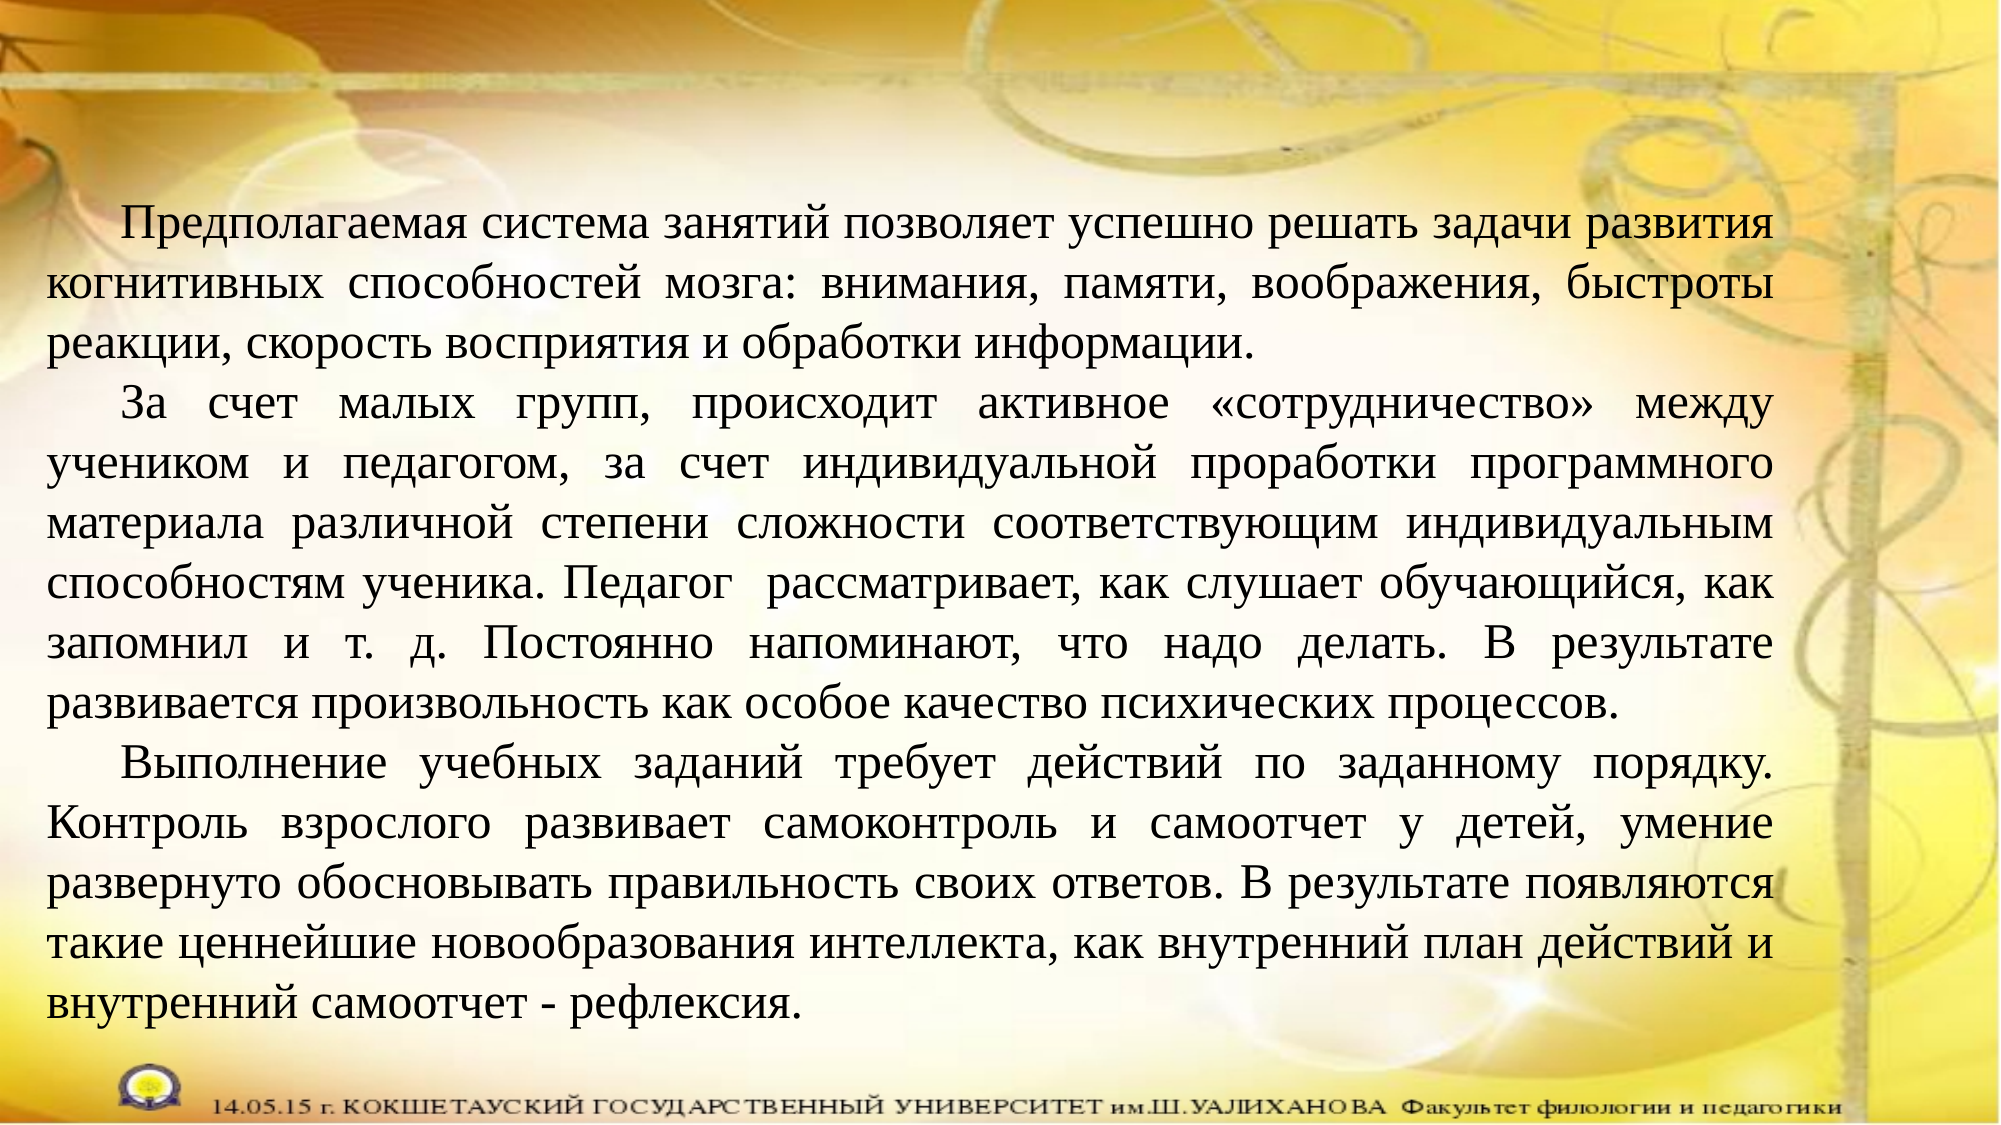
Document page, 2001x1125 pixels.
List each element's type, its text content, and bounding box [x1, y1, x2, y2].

picture [0, 0, 2001, 1125]
text_box Предполагаемая система занятий позволяет успешно решать задачи развития когнитивных способностей мозга: внимания, памяти, воображения, быстроты реакции, скорость восприятия и обработки информации. За счет малых групп, происходит активное «сотрудничество» между учеником и педагогом, за счет индивидуальной проработки программного материала различной степени сложности соответствующим индивидуальным способностям ученика. Педагог рассматривает, как слушает обучающийся, как запомнил и т. д. Постоянно напоминают, что надо делать. В результате развивается произвольность как особое качество психических процессов. Выполнение учебных заданий требует действий по заданному порядку. Контроль взрослого развивает самоконтроль и самоотчет у детей, умение развернуто обосновывать правильность своих ответов. В результате появляются такие ценнейшие новообразования интеллекта, как внутренний план действий и внутренний самоотчет - рефлексия. [31, 180, 1790, 1036]
